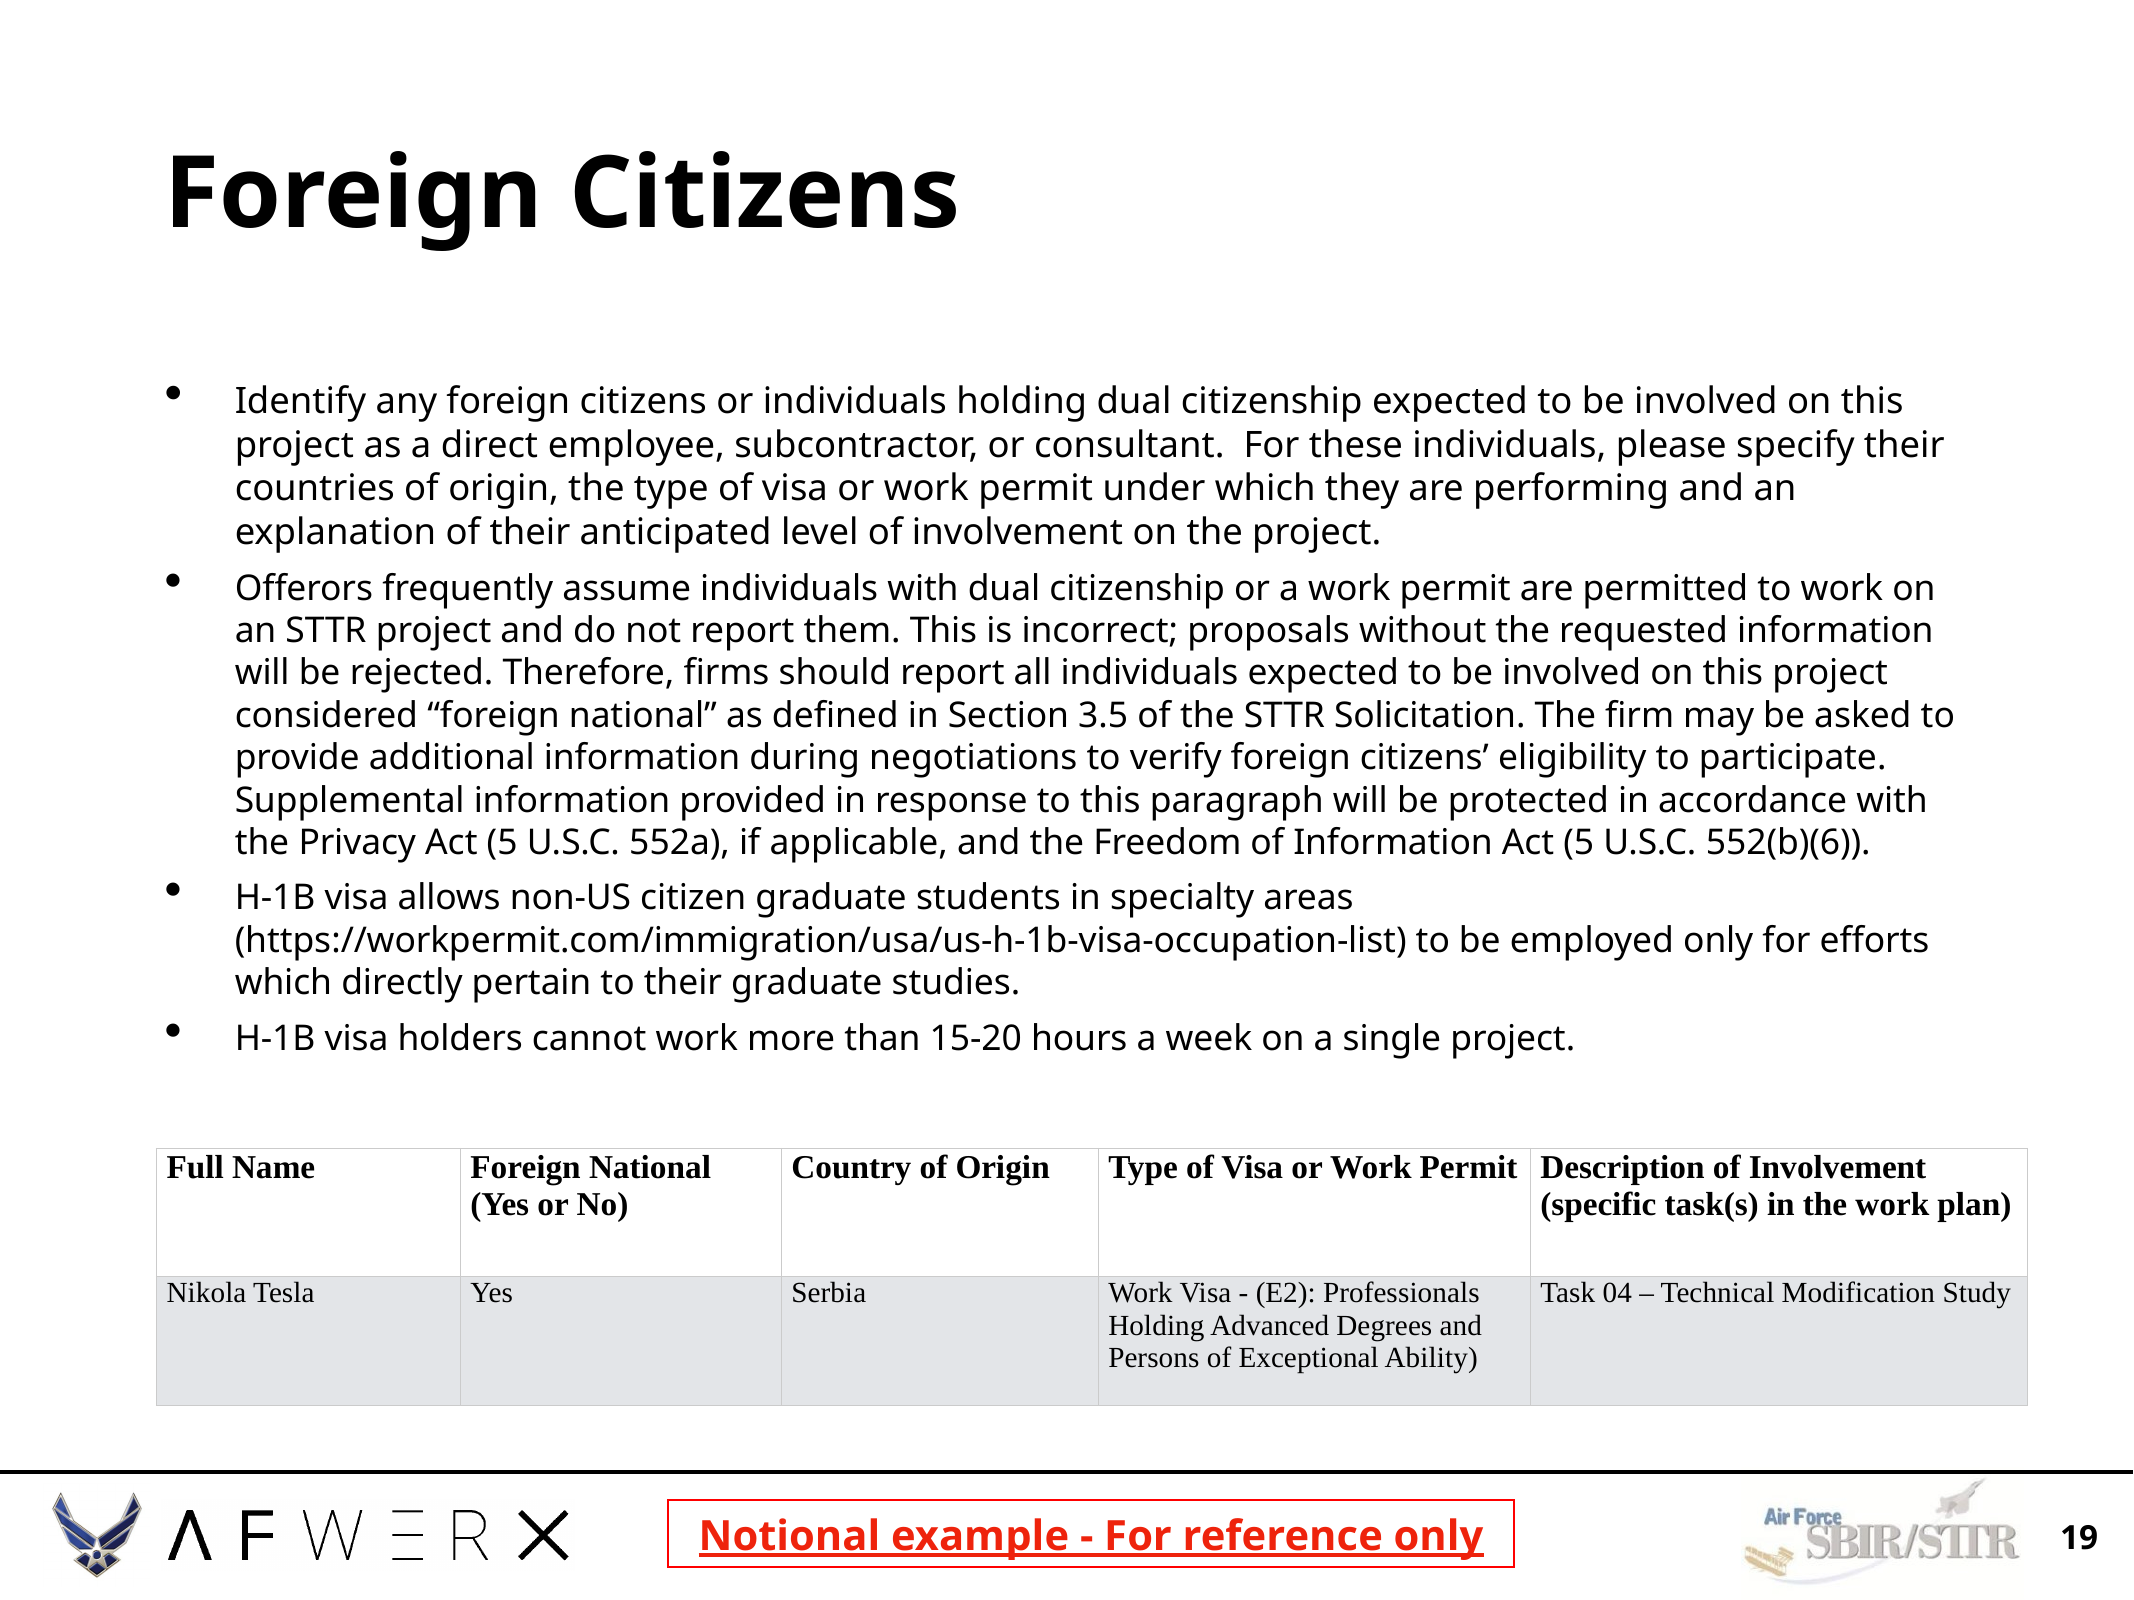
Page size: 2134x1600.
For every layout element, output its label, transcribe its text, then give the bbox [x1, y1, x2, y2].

table_header Type of Visa or Work Permit [1099, 1149, 1530, 1276]
picture [43, 1483, 151, 1587]
table_cell Yes [461, 1277, 781, 1405]
table_header Country of Origin [782, 1149, 1098, 1276]
title Foreign Citizens [155, 41, 1978, 334]
table_header Foreign National (Yes or No) [461, 1149, 781, 1276]
table_cell Serbia [782, 1277, 1098, 1405]
text_box Most Phase I companies do have these costs. Provide estimates and top-level details of your estimated travel costs. (The actual values are likely to be different than these estimates, and that is okay.) [1741, 1474, 2024, 1600]
table_cell Task 04 – Technical Modification Study [1531, 1277, 2027, 1405]
table_cell Work Visa - (E2): Professionals Holding Advanced Degrees and Persons of Exceptional Ability) [1099, 1277, 1530, 1405]
table_cell Nikola Tesla [157, 1277, 460, 1405]
table_header Description of Involvement (specific task(s) in the work plan) [1531, 1149, 2027, 1276]
list Identify any foreign citizens or individuals holding dual citizenship expected to be involved on this project as a direct employee, subcontractor, or consultant. For these individuals, please specify their countries of origin, the type of visa or work permit under which they are performing and an explanation of their anticipated level of involvement on the project. Offerors frequently assume individuals with dual citizenship or a work permit are permitted to work on an STTR project and do not report them. This is incorrect; proposals without the requested information will be rejected. Therefore, firms should report all individuals expected to be involved on this project considered “foreign national” as defined in Section 3.5 of the STTR Solicitation. The firm may be asked to provide additional information during negotiations to verify foreign citizens’ eligibility to participate. Supplemental information provided in response to this paragraph will be protected in accordance with the Privacy Act (5 U.S.C. 552a), if applicable, and the Freedom of Information Act (5 U.S.C. 552(b)(6)). H-1B visa allows non-US citizen graduate students in specialty areas (https://workpermit.com/immigration/usa/us-h-1b-visa-occupation-list) to be employed only for efforts which directly pertain to their graduate studies. H-1B visa holders cannot work more than 15-20 hours a week on a single project. [155, 368, 1978, 1088]
table_header Full Name [157, 1149, 460, 1276]
